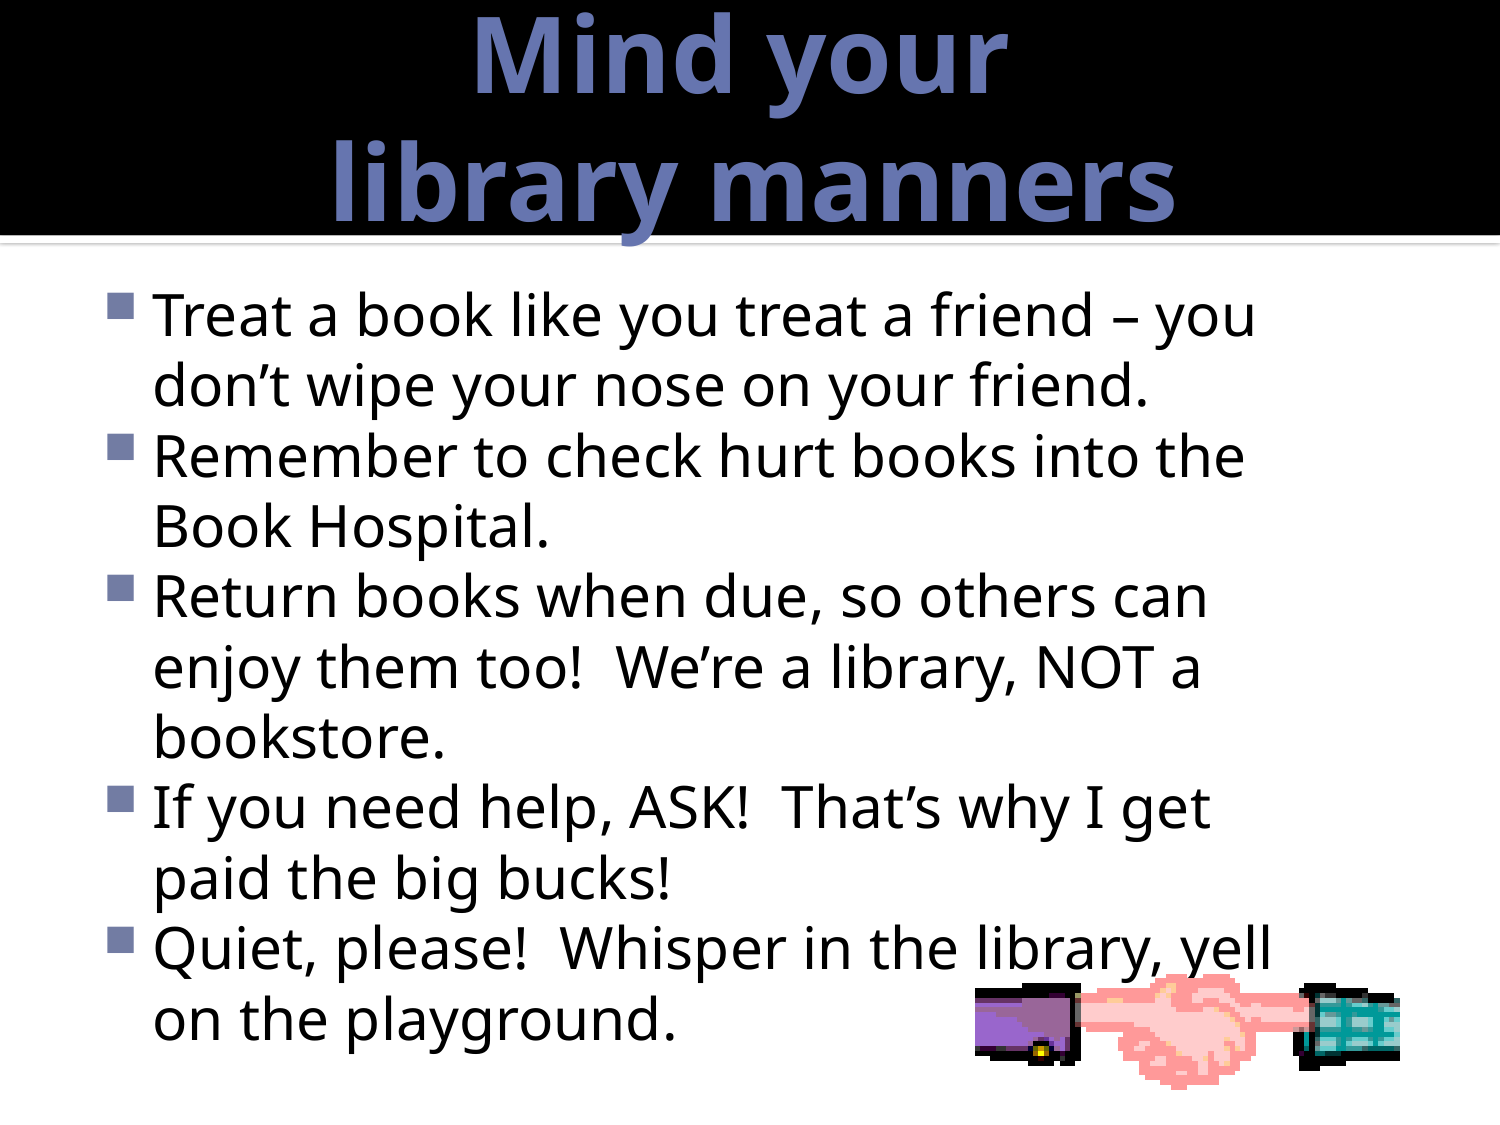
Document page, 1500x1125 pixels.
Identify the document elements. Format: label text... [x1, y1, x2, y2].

title Mind your library manners [137, 0, 1363, 230]
list Treat a book like you treat a friend – you don’t wipe your nose on your friend. Remember to check hurt books into the Book Hospital. Return books when due, so others can enjoy them too! We’re a library, NOT a bookstore. If you need help, ASK! That’s why I get paid the big bucks! Quiet, please! Whisper in the library, yell on the playground. [75, 262, 1300, 1062]
picture [974, 974, 1400, 1125]
